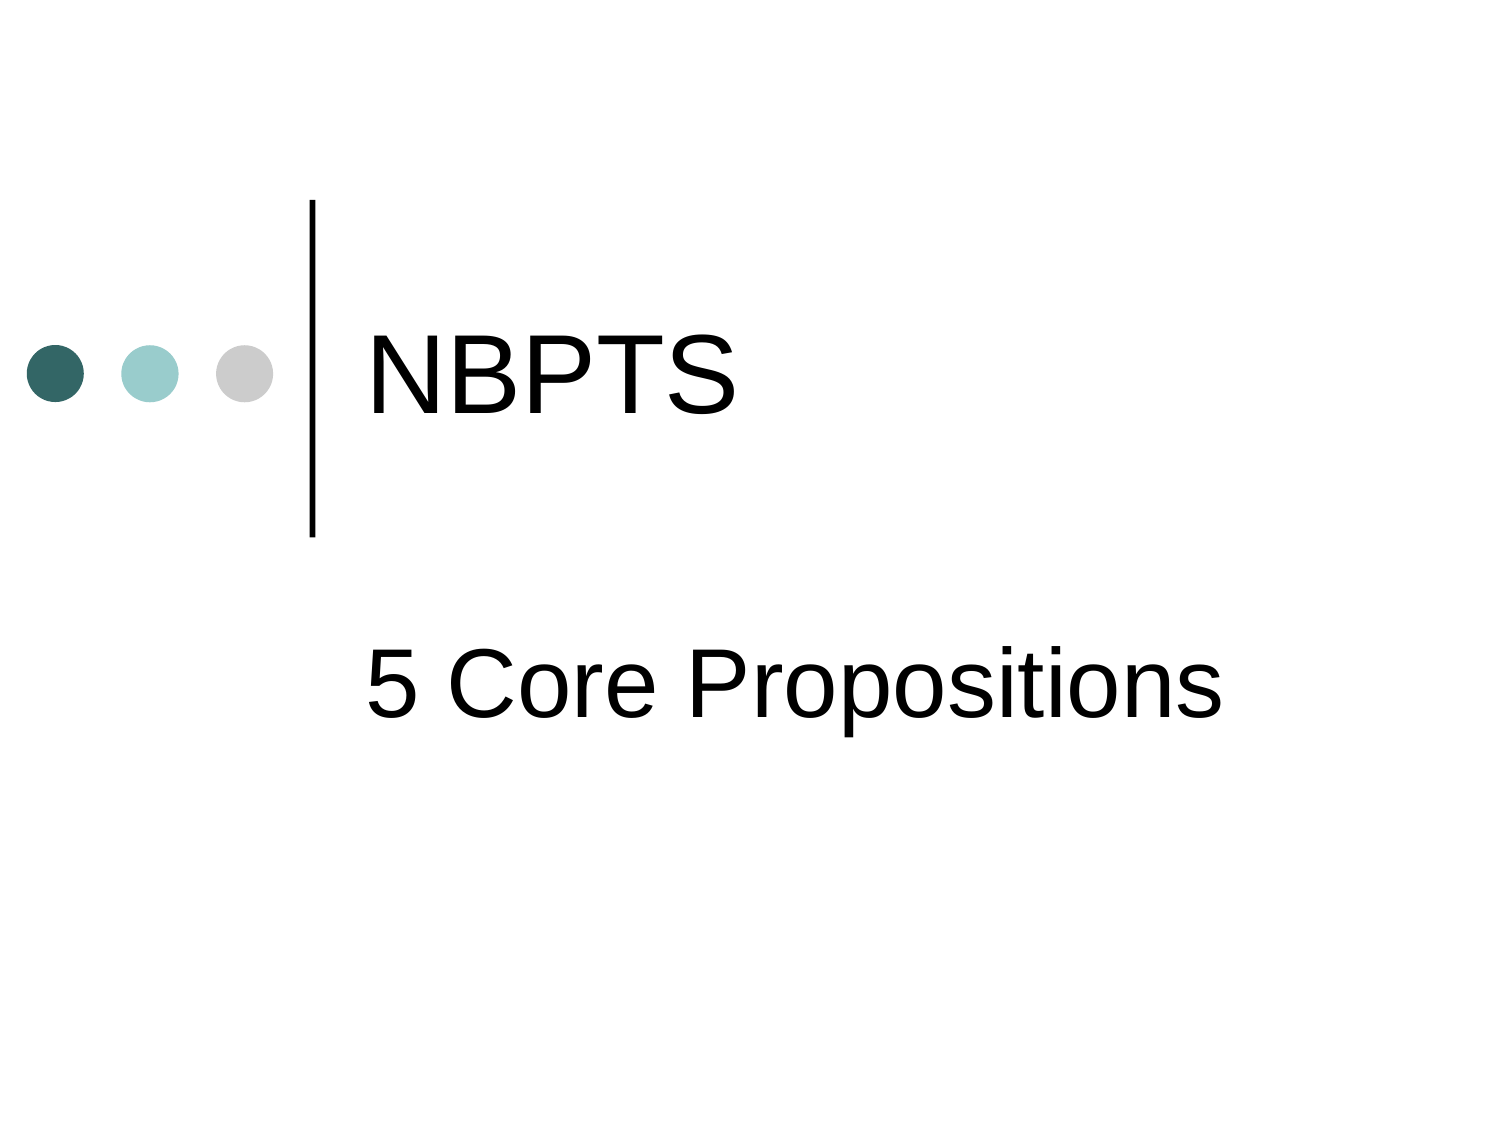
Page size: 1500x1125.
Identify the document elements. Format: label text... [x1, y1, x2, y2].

title NBPTS [349, 224, 1413, 513]
subtitle 5 Core Propositions [349, 612, 1413, 938]
